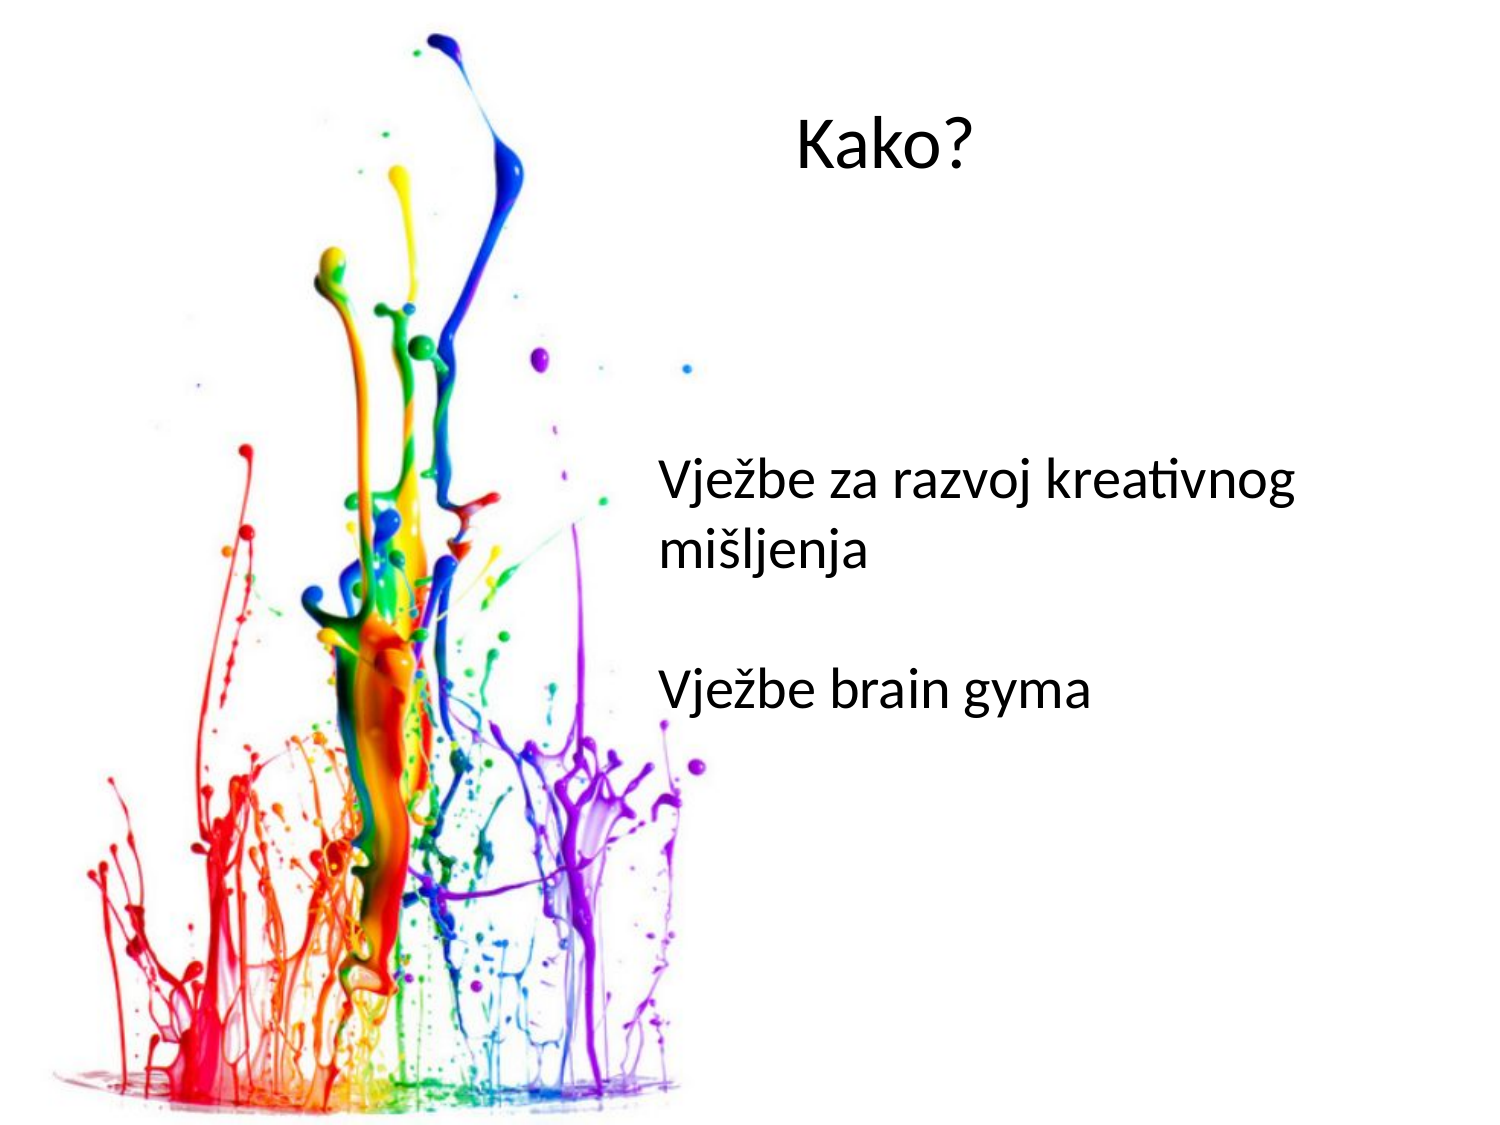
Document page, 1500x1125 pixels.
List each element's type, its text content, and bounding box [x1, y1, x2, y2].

text_box Vježbe za razvoj kreativnog mišljenja Vježbe brain gyma [767, 432, 1424, 728]
title Kako? [767, 45, 1425, 233]
picture [0, 0, 762, 1125]
